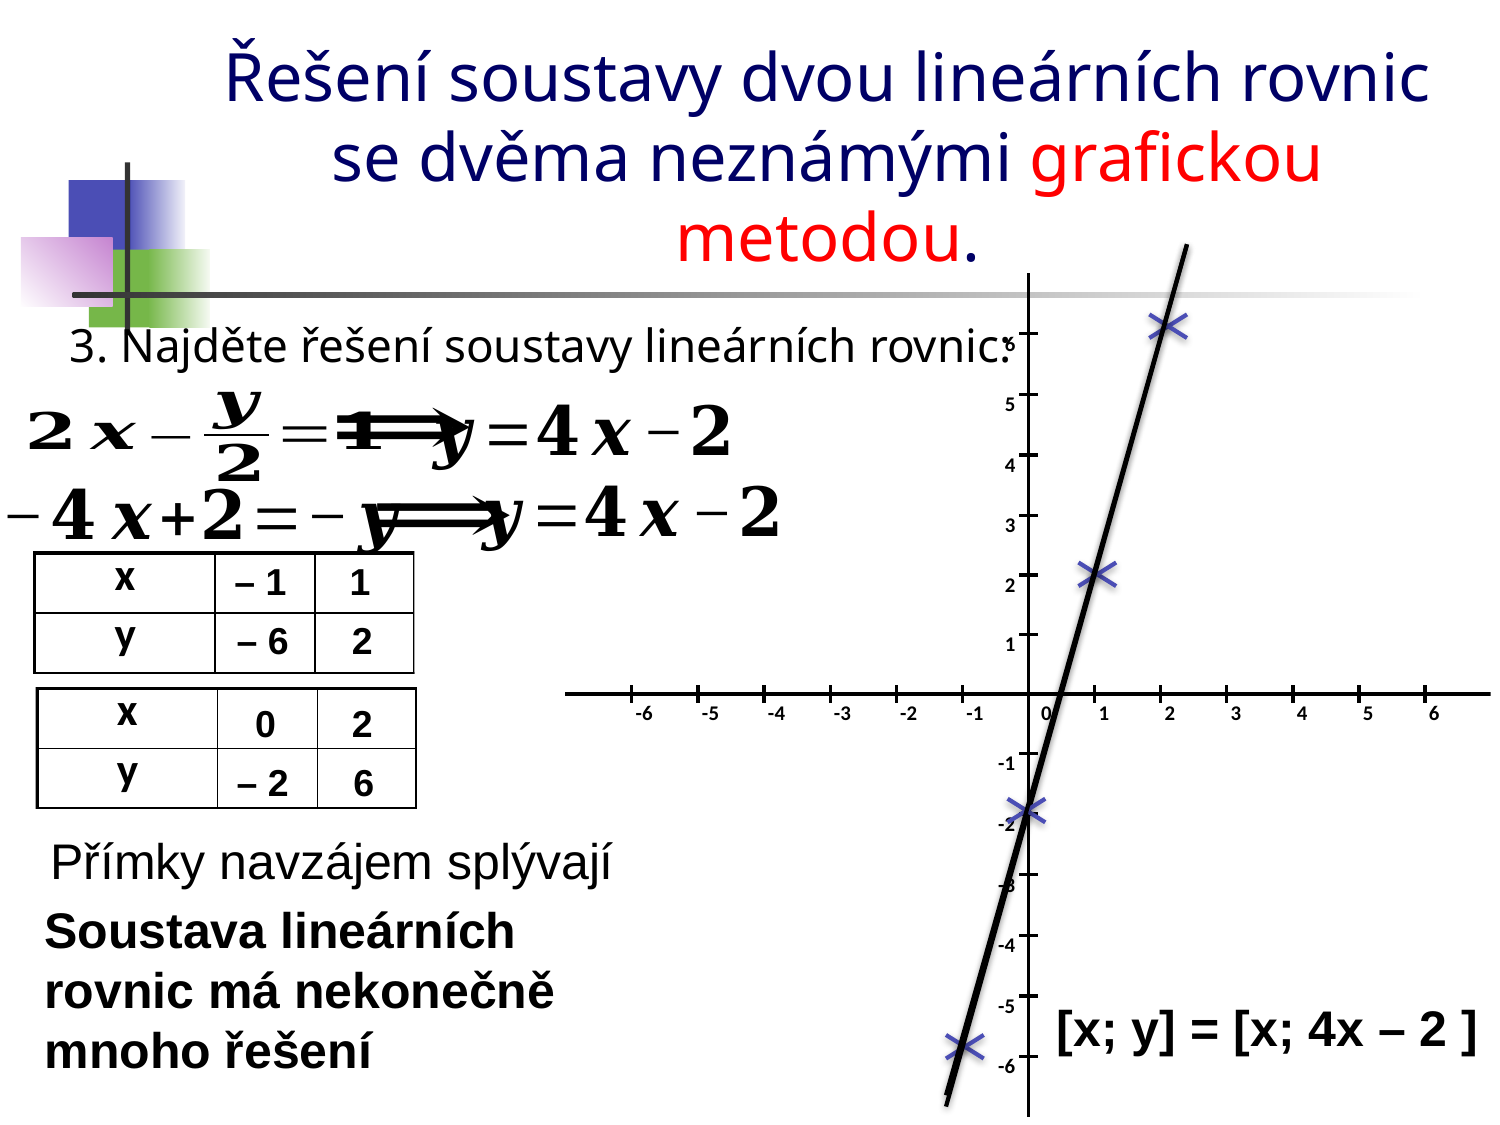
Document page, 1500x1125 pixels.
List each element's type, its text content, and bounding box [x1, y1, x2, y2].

picture [32, 551, 417, 676]
title Řešení soustavy dvou lineárních rovnic se dvěma neznámými grafickou metodou. [188, 34, 1468, 276]
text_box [945, 244, 1188, 1096]
text_box Přímky navzájem splývají [35, 822, 559, 890]
text_box Soustava lineárních rovnic má nekonečně mnoho řešení [29, 890, 559, 1086]
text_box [945, 1103, 1188, 1107]
picture [564, 272, 1493, 1118]
picture [35, 686, 419, 811]
list 3. Najděte řešení soustavy lineárních rovnic: [39, 309, 559, 388]
